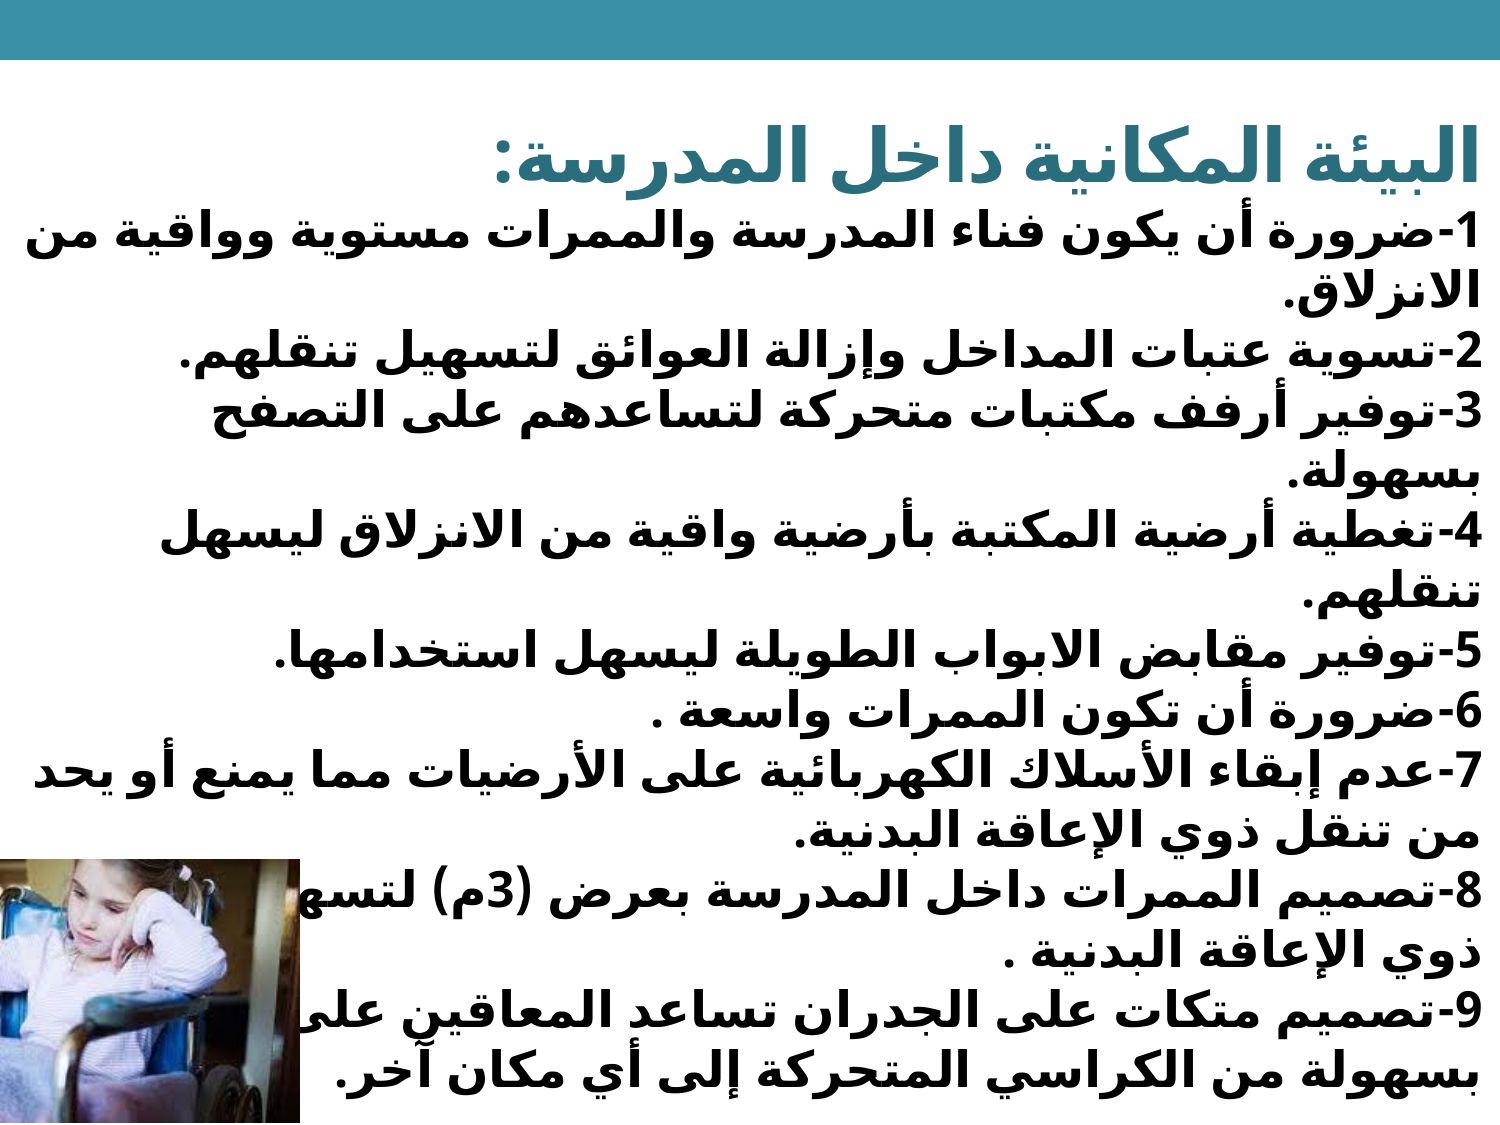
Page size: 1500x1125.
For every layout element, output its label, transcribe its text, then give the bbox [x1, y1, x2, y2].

text_box البيئة المكانية داخل المدرسة: 1-ضرورة أن يكون فناء المدرسة والممرات مستوية وواقية من الانزلاق. 2-تسوية عتبات المداخل وإزالة العوائق لتسهيل تنقلهم. 3-توفير أرفف مكتبات متحركة لتساعدهم على التصفح بسهولة. 4-تغطية أرضية المكتبة بأرضية واقية من الانزلاق ليسهل تنقلهم. 5-توفير مقابض الابواب الطويلة ليسهل استخدامها. 6-ضرورة أن تكون الممرات واسعة . 7-عدم إبقاء الأسلاك الكهربائية على الأرضيات مما يمنع أو يحد من تنقل ذوي الإعاقة البدنية. 8-تصميم الممرات داخل المدرسة بعرض (3م) لتسهيل تنقل ذوي الإعاقة البدنية . 9-تصميم متكات على الجدران تساعد المعاقين على الانتقال بسهولة من الكراسي المتحركة إلى أي مكان آخر. [0, 99, 1498, 1125]
picture [0, 859, 301, 1123]
